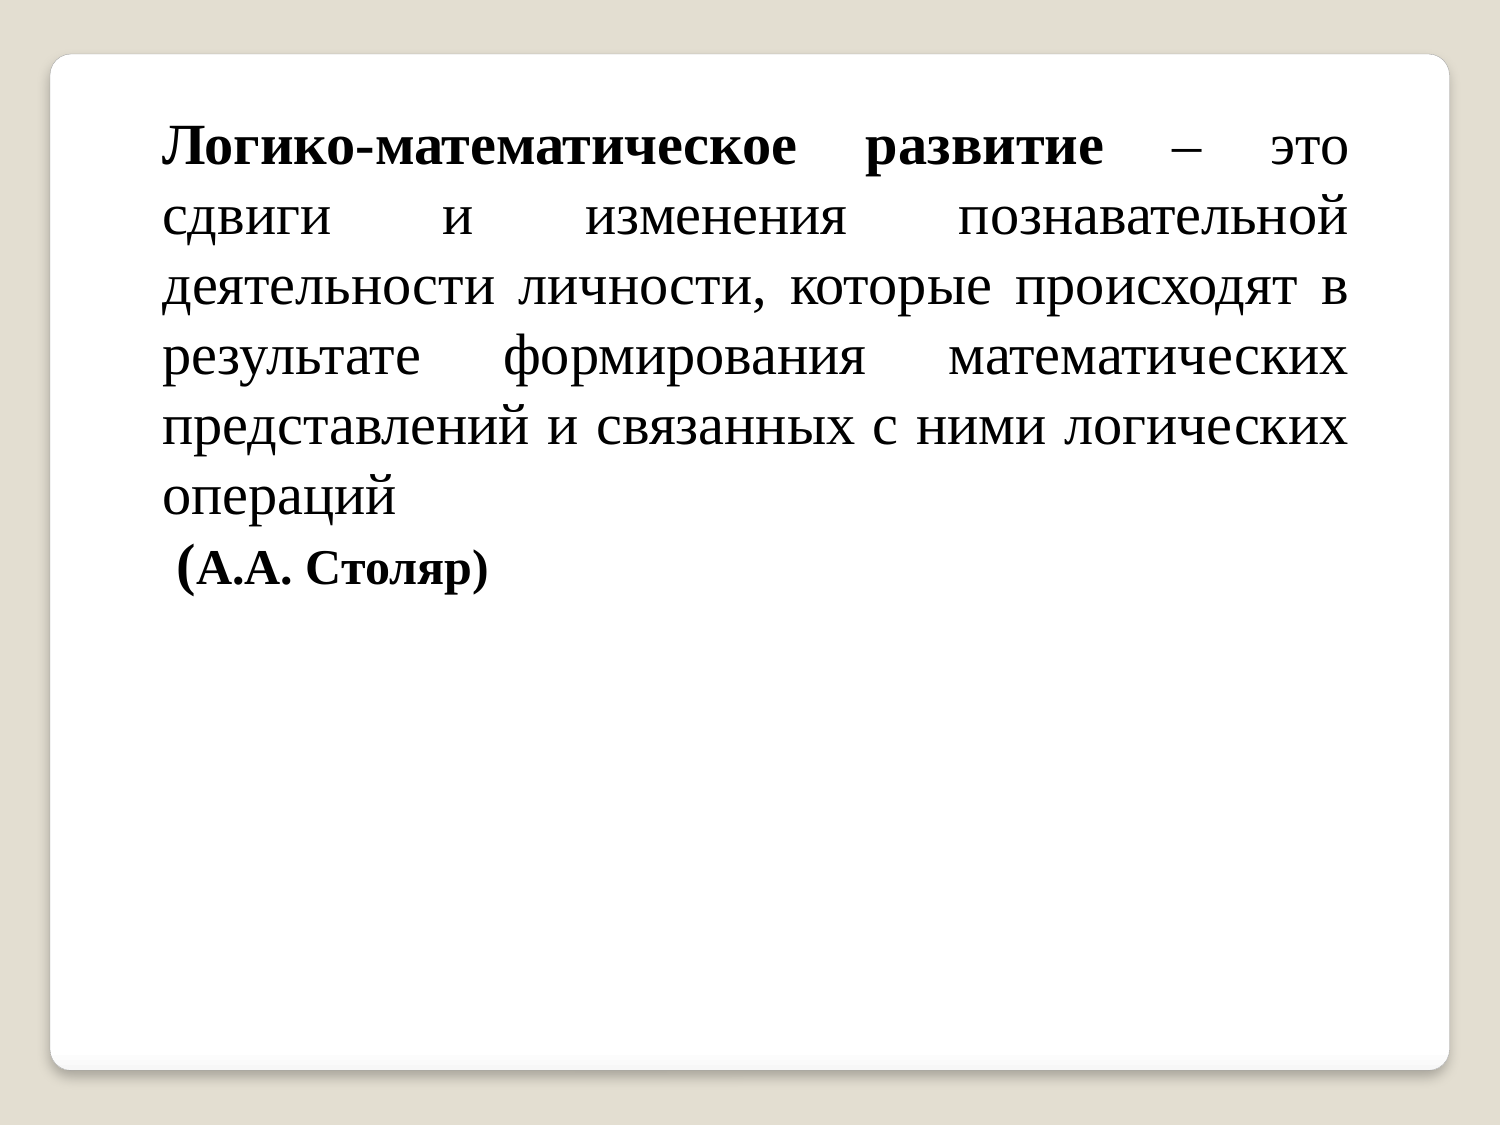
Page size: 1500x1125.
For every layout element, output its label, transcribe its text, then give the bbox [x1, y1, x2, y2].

text_box [112, 138, 1425, 645]
text_box [75, 45, 1425, 233]
text_box Логико-математическое развитие – это сдвиги и изменения познавательной деятельности личности, которые происходят в результате формирования математических представлений и связанных с ними логических операций (А.А. Столяр) [147, 98, 1365, 604]
